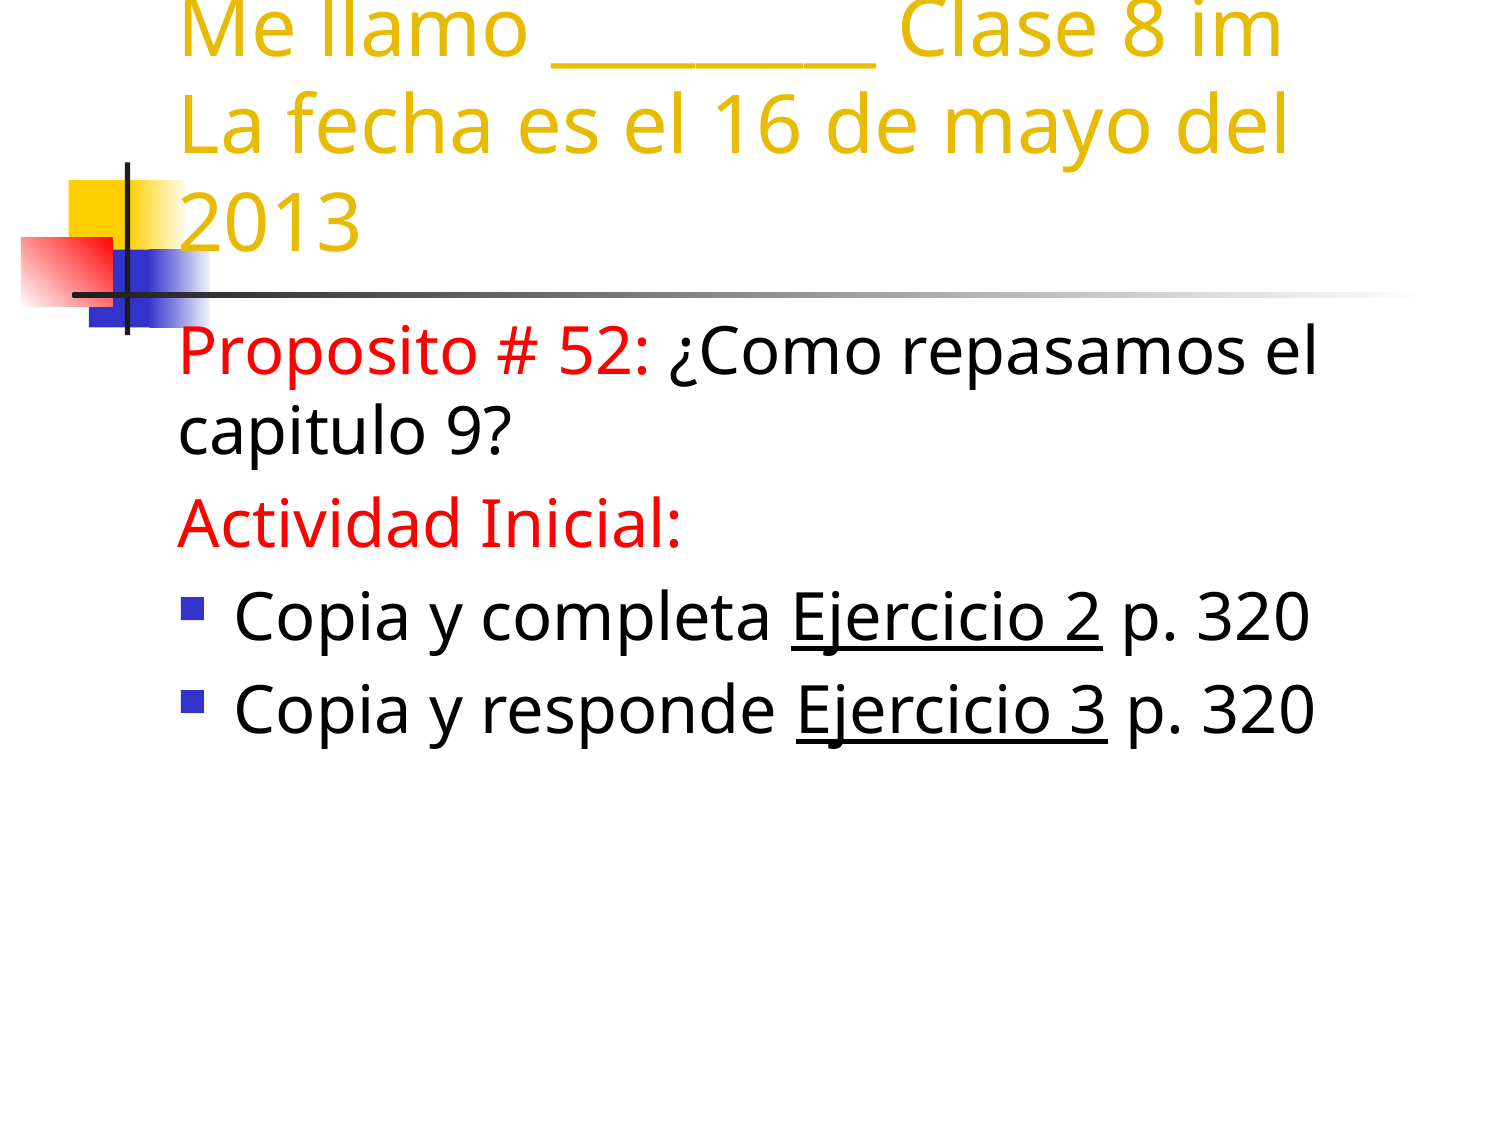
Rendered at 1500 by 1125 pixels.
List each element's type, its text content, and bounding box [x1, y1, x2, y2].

list Proposito # 52: ¿Como repasamos el capitulo 9? Actividad Inicial: Copia y completa Ejercicio 2 p. 320 Copia y responde Ejercicio 3 p. 320 [162, 299, 1463, 1088]
title Me llamo _________ Clase 8 im La fecha es el 16 de mayo del 2013 [162, 35, 1488, 275]
